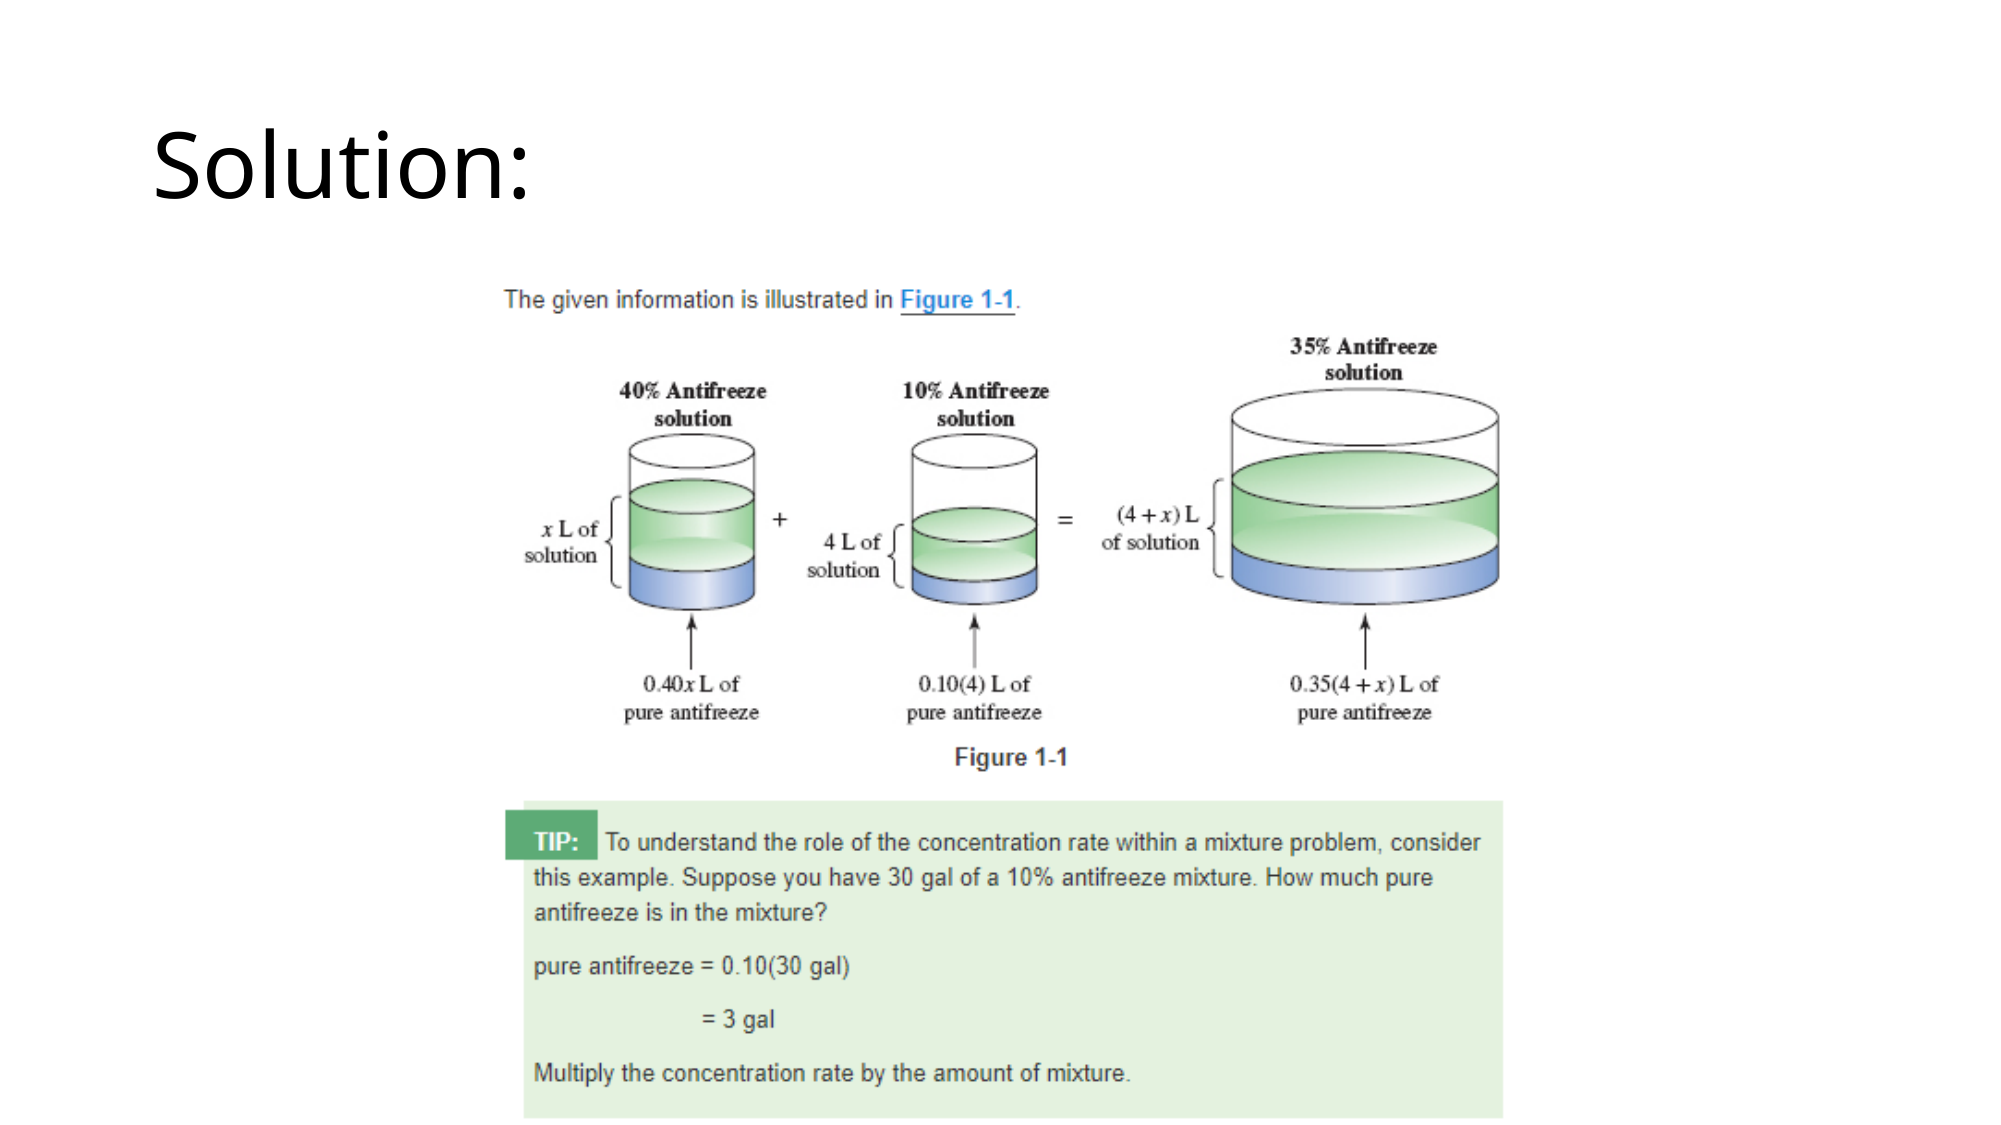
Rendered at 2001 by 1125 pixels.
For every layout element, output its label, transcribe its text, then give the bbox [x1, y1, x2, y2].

title Solution: [137, 59, 1863, 278]
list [491, 277, 1509, 1125]
